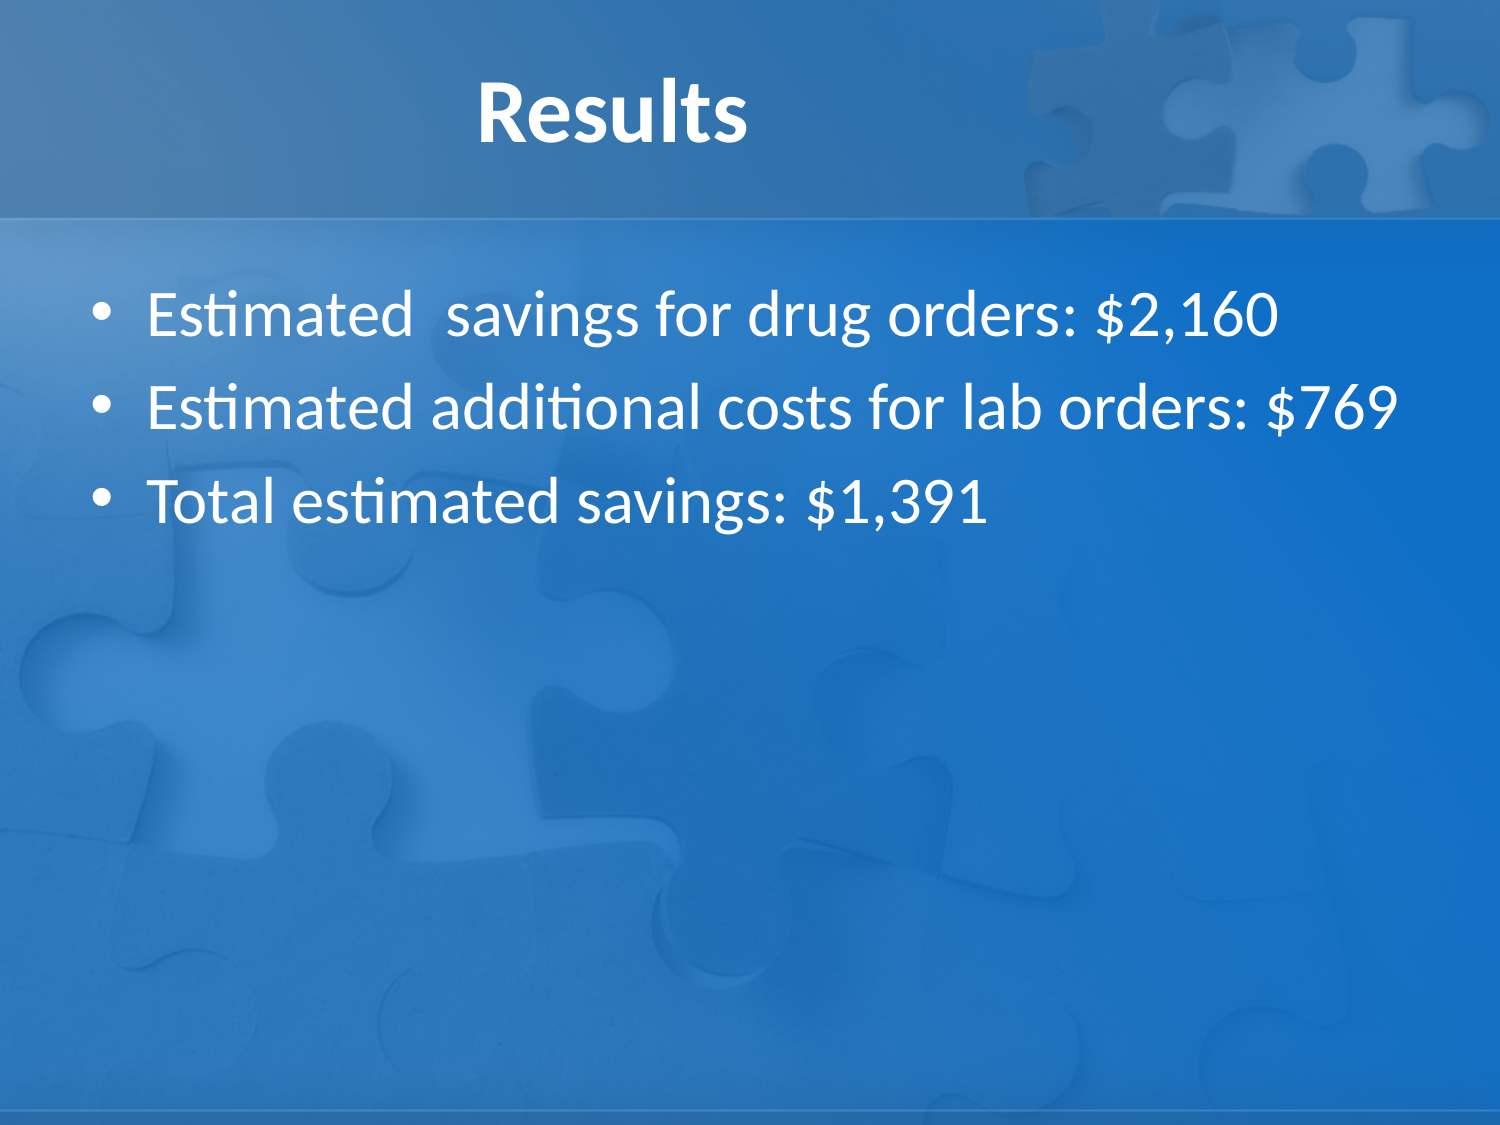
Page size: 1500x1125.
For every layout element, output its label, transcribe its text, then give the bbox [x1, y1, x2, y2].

list Estimated savings for drug orders: $2,160 Estimated additional costs for lab orders: $769 Total estimated savings: $1,391 [75, 262, 1425, 1005]
picture [0, 0, 1500, 1125]
title Results [0, 12, 1225, 200]
